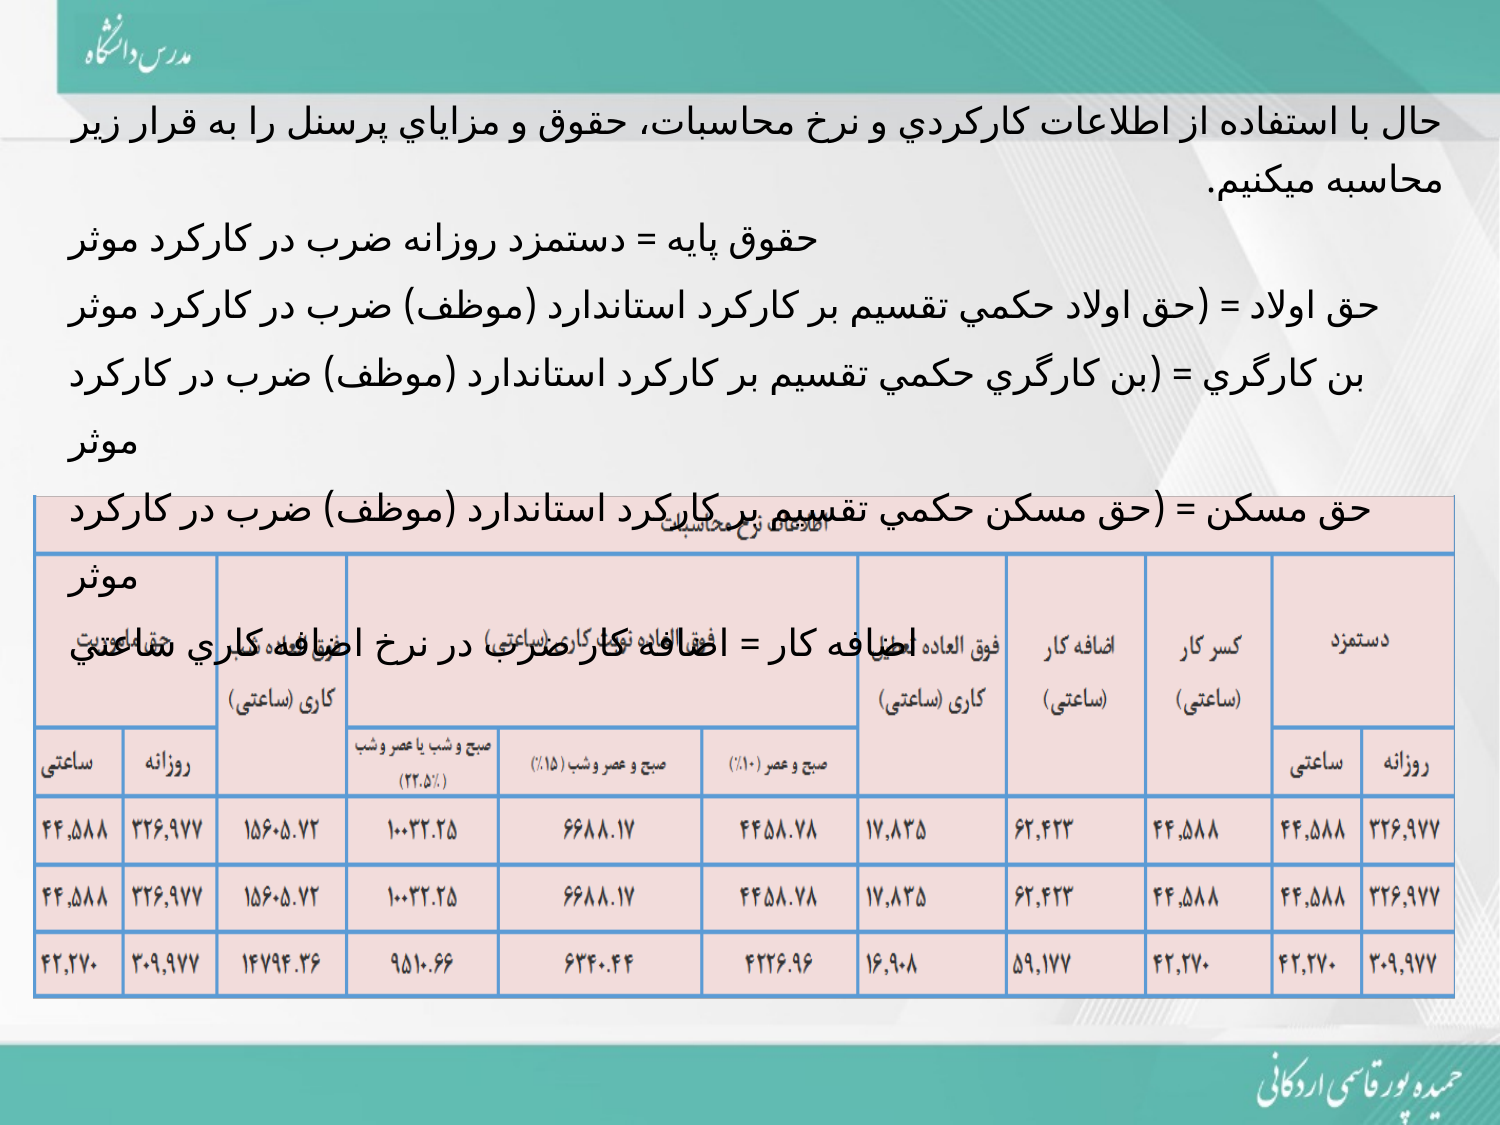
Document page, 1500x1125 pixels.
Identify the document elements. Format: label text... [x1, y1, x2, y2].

picture [0, 0, 1500, 1125]
text_box حال با استفاده از اطلاعات کارکردي و نرخ محاسبات، حقوق و مزاياي پرسنل را به قرار زير محاسبه مي­کنيم. حقوق پايه = دستمزد روزانه ضرب در کارکرد موثر حق اولاد = (حق اولاد حکمي تقسيم بر کارکرد استاندارد (موظف) ضرب در کارکرد موثر بن کارگري = (بن کارگري حکمي تقسيم بر کارکرد استاندارد (موظف) ضرب در کارکرد موثر حق مسکن = (حق مسکن حکمي تقسيم بر کارکرد استاندارد (موظف) ضرب در کارکرد موثر اضافه کار = اضافه کار ضرب در نرخ اضافه کاري ساعتي [53, 30, 1459, 671]
